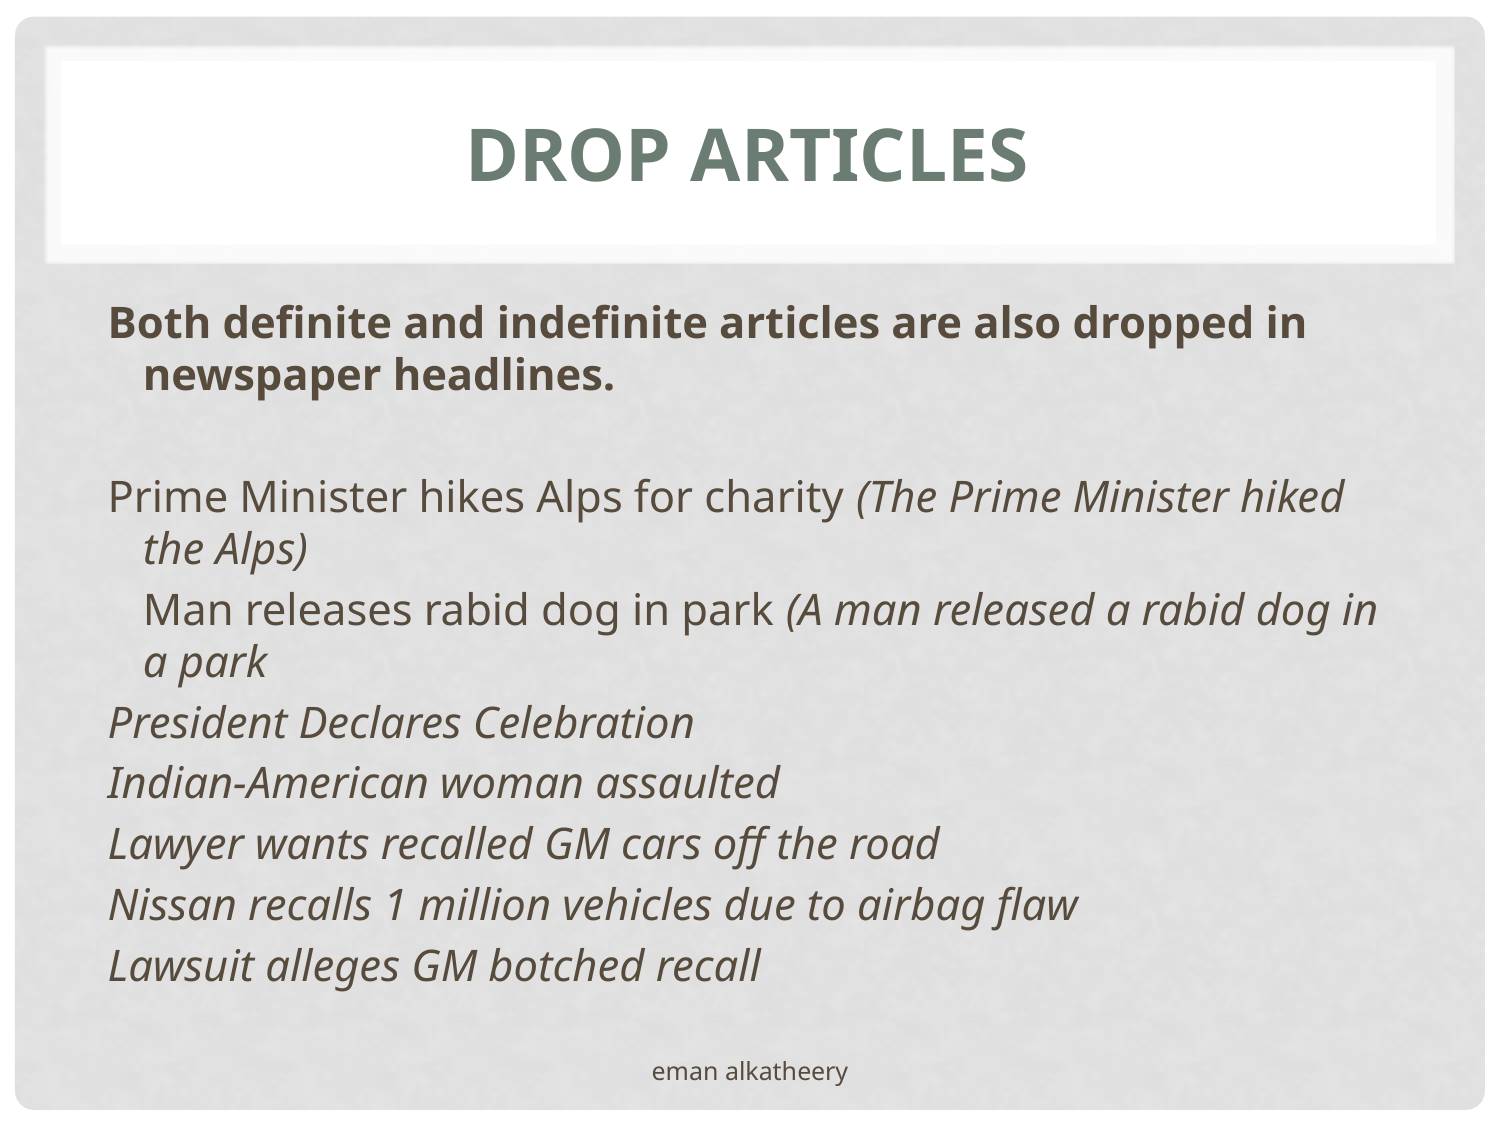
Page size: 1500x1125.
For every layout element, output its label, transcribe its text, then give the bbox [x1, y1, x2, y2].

footer eman alkatheery [512, 1042, 988, 1103]
list Both definite and indefinite articles are also dropped in newspaper headlines. Prime Minister hikes Alps for charity (The Prime Minister hiked the Alps) Man releases rabid dog in park (A man released a rabid dog in a park President Declares Celebration Indian-American woman assaulted Lawyer wants recalled GM cars off the road Nissan recalls 1 million vehicles due to airbag flaw Lawsuit alleges GM botched recall [75, 287, 1425, 1005]
title Drop Articles [69, 66, 1425, 238]
